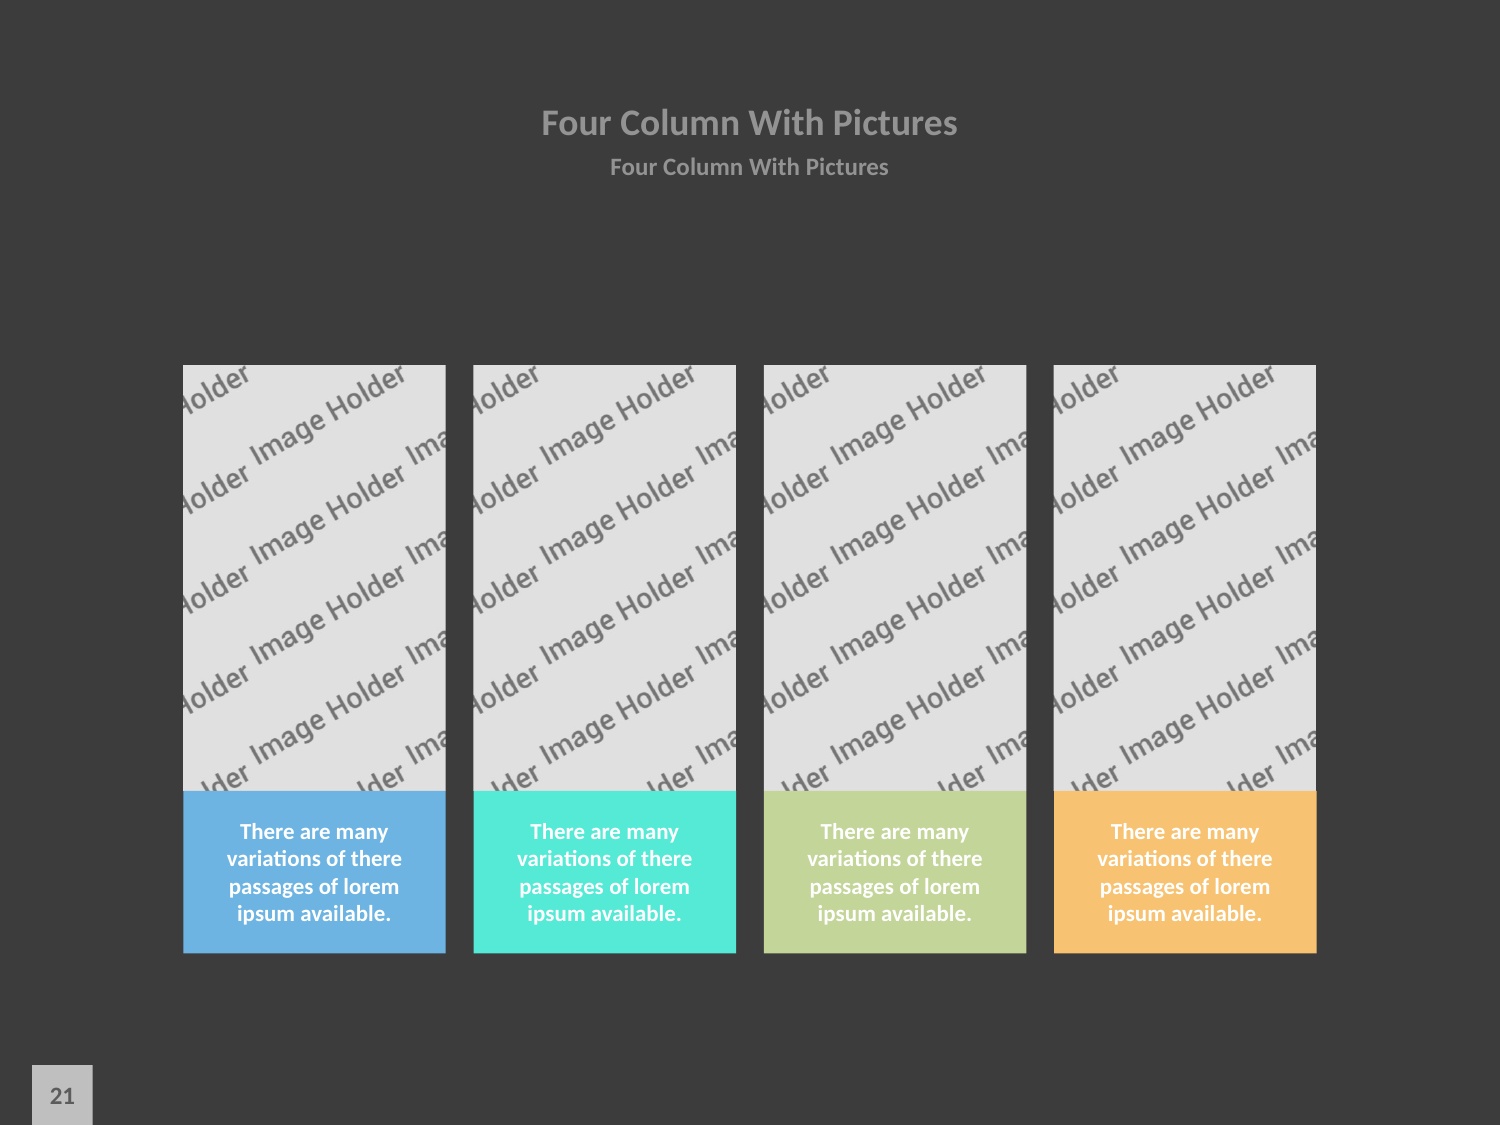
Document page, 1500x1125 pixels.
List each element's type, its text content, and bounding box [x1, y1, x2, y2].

text_box [473, 797, 737, 954]
picture [473, 365, 737, 791]
text_box [763, 798, 1027, 954]
text_box There are many variations of there passages of lorem ipsum available. [788, 808, 1002, 934]
title Four Column With Pictures [287, 91, 1213, 150]
picture [763, 365, 1027, 791]
picture [182, 365, 446, 791]
list Four Column With Pictures [412, 149, 1088, 183]
text_box [183, 797, 446, 954]
picture [1053, 365, 1317, 791]
text_box There are many variations of there passages of lorem ipsum available. [1079, 808, 1292, 934]
text_box There are many variations of there passages of lorem ipsum available. [498, 808, 711, 934]
text_box There are many variations of there passages of lorem ipsum available. [208, 808, 421, 934]
text_box [1054, 798, 1317, 954]
